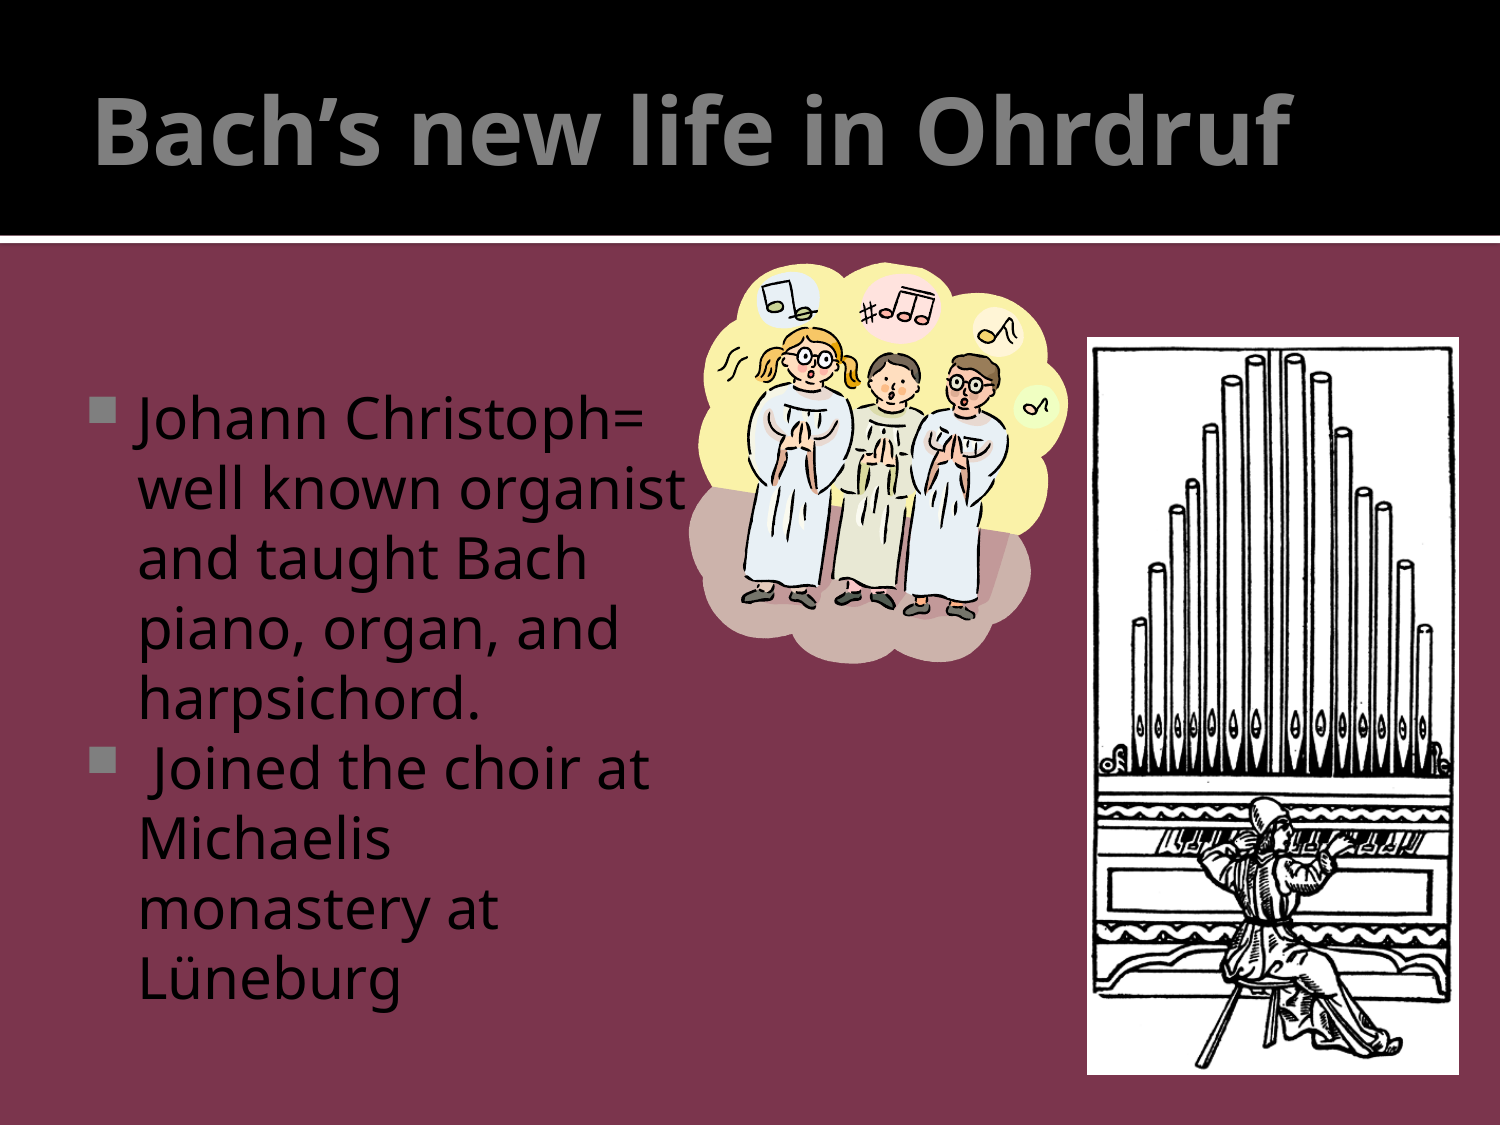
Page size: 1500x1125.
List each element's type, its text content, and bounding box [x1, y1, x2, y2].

title Bach’s new life in Ohrdruf [75, 24, 1425, 231]
picture [1087, 337, 1459, 1075]
picture [691, 263, 1061, 670]
list Johann Christoph= well known organist and taught Bach piano, organ, and harpsichord. Joined the choir at Michaelis monastery at Lüneburg [50, 366, 713, 1125]
